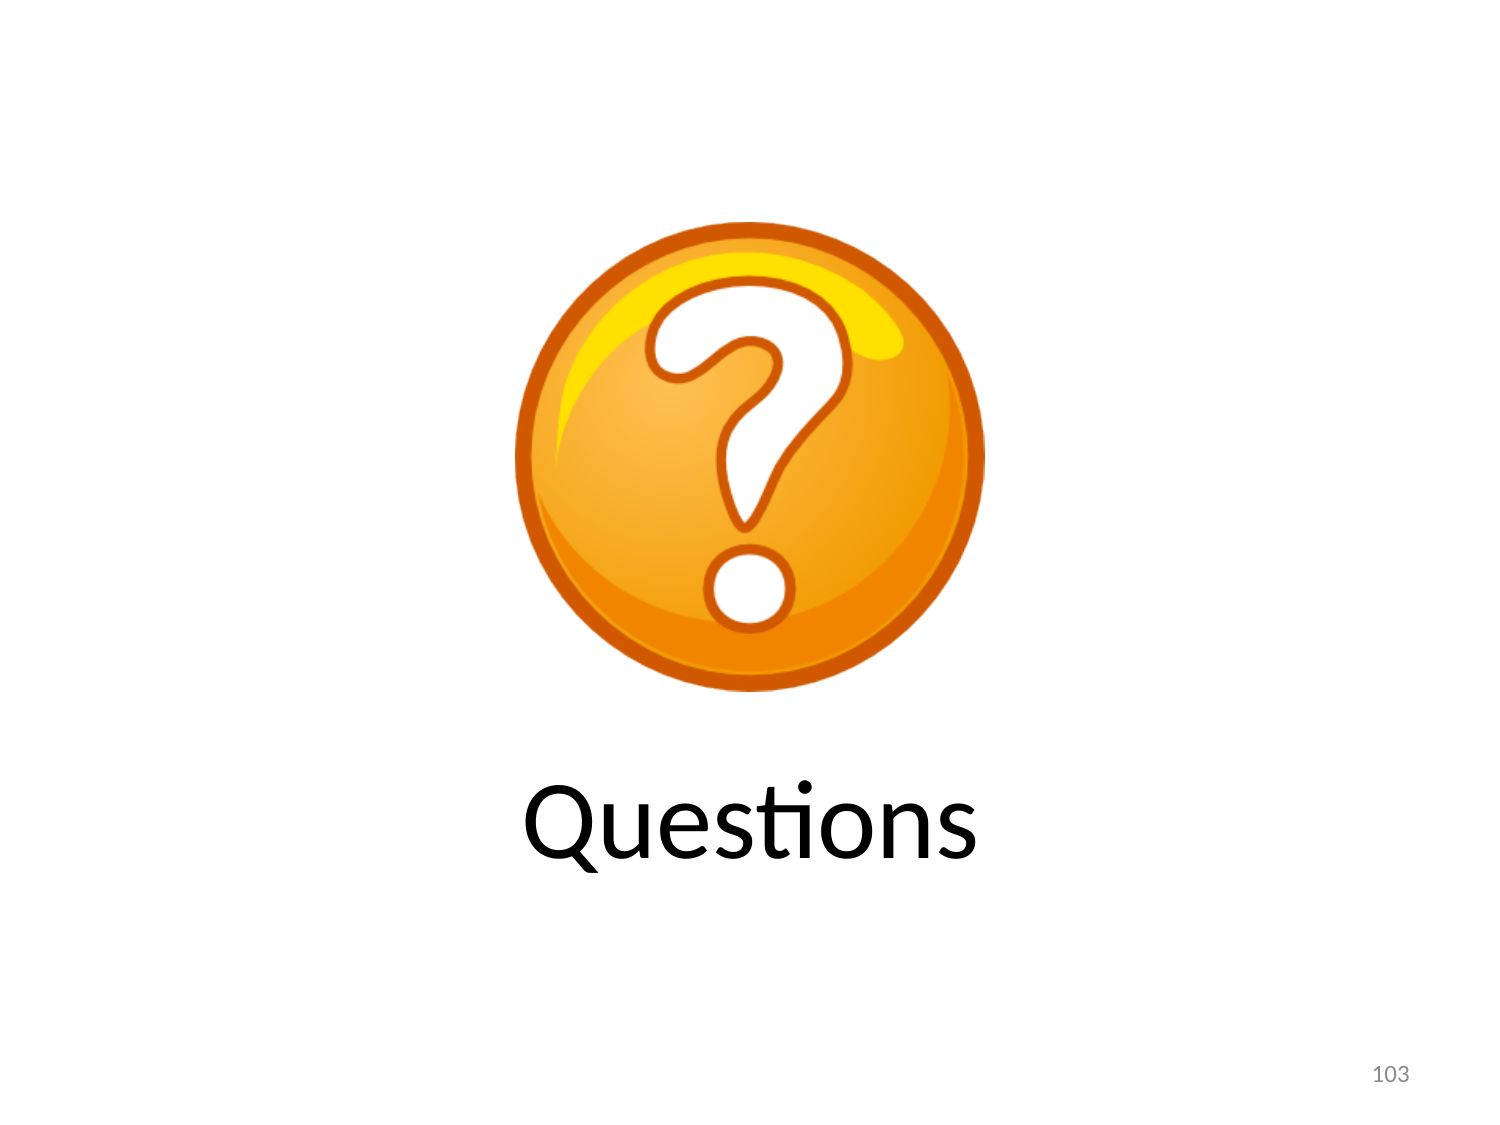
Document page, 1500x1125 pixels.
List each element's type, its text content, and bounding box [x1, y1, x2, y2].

picture [515, 222, 985, 692]
slide_number 103 [1074, 1042, 1425, 1103]
text_box Questions [506, 738, 996, 888]
